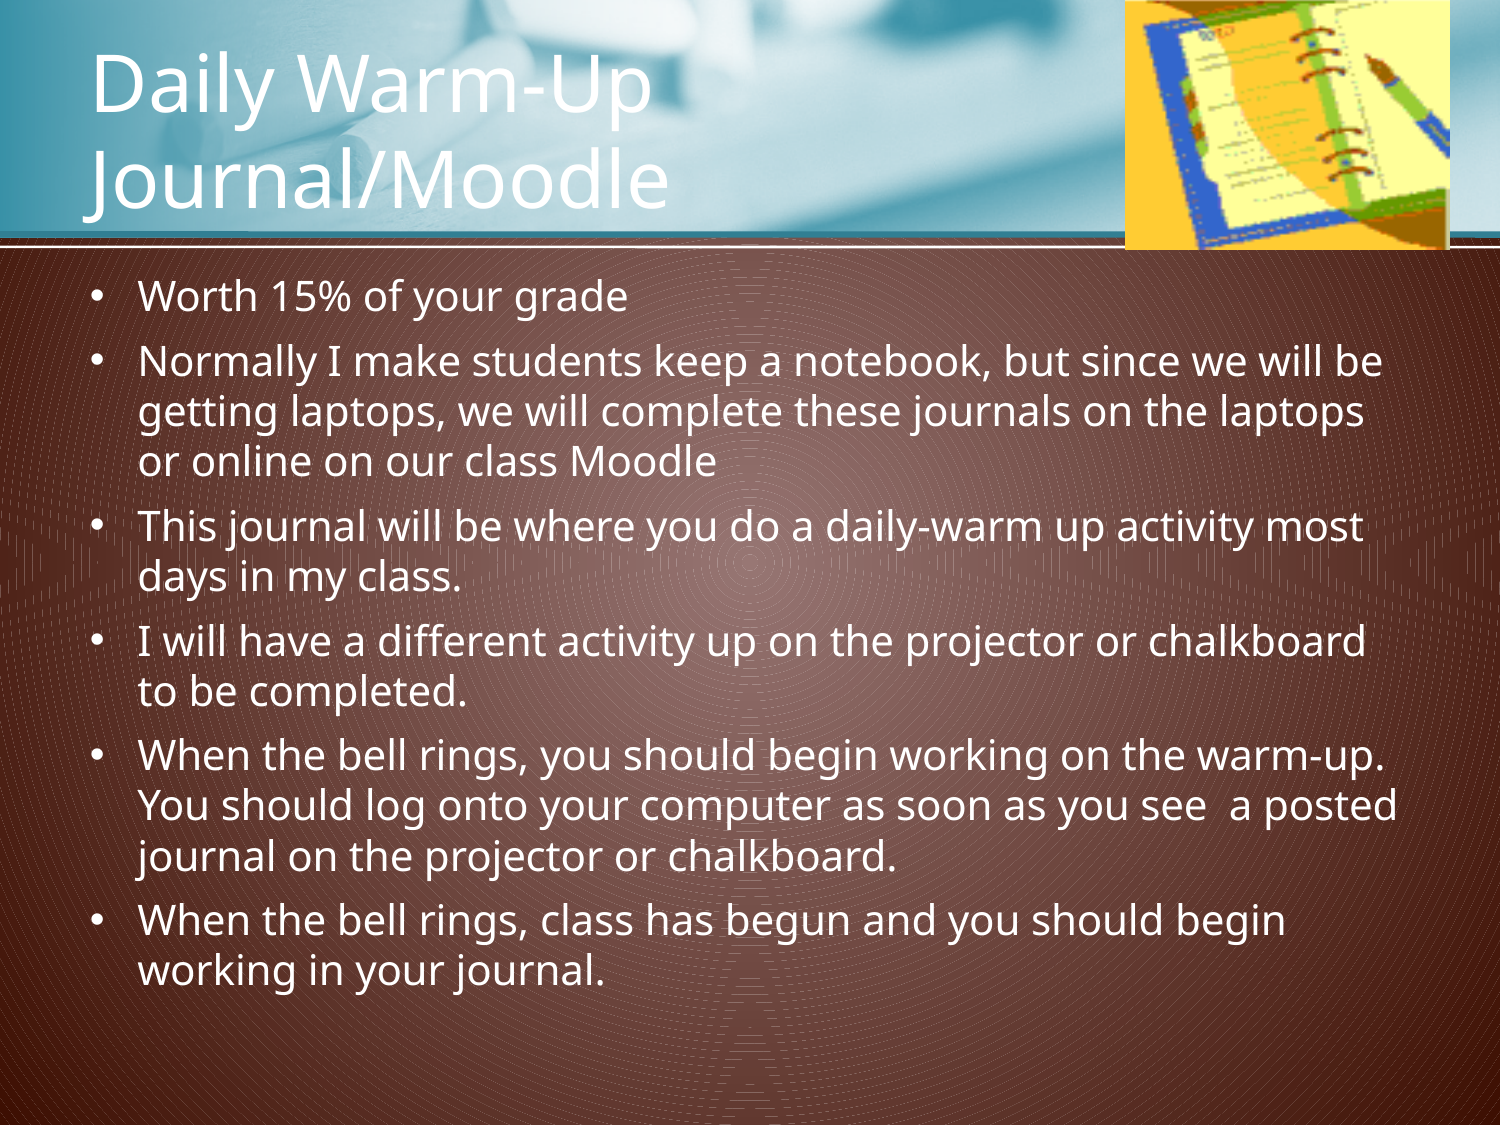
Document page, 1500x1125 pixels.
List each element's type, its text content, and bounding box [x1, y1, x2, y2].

list Worth 15% of your grade Normally I make students keep a notebook, but since we will be getting laptops, we will complete these journals on the laptops or online on our class Moodle This journal will be where you do a daily-warm up activity most days in my class. I will have a different activity up on the projector or chalkboard to be completed. When the bell rings, you should begin working on the warm-up. You should log onto your computer as soon as you see a posted journal on the projector or chalkboard. When the bell rings, class has begun and you should begin working in your journal. [75, 262, 1425, 1005]
title Daily Warm-Up Journal/Moodle [75, 24, 1119, 233]
picture [1124, 0, 1450, 250]
